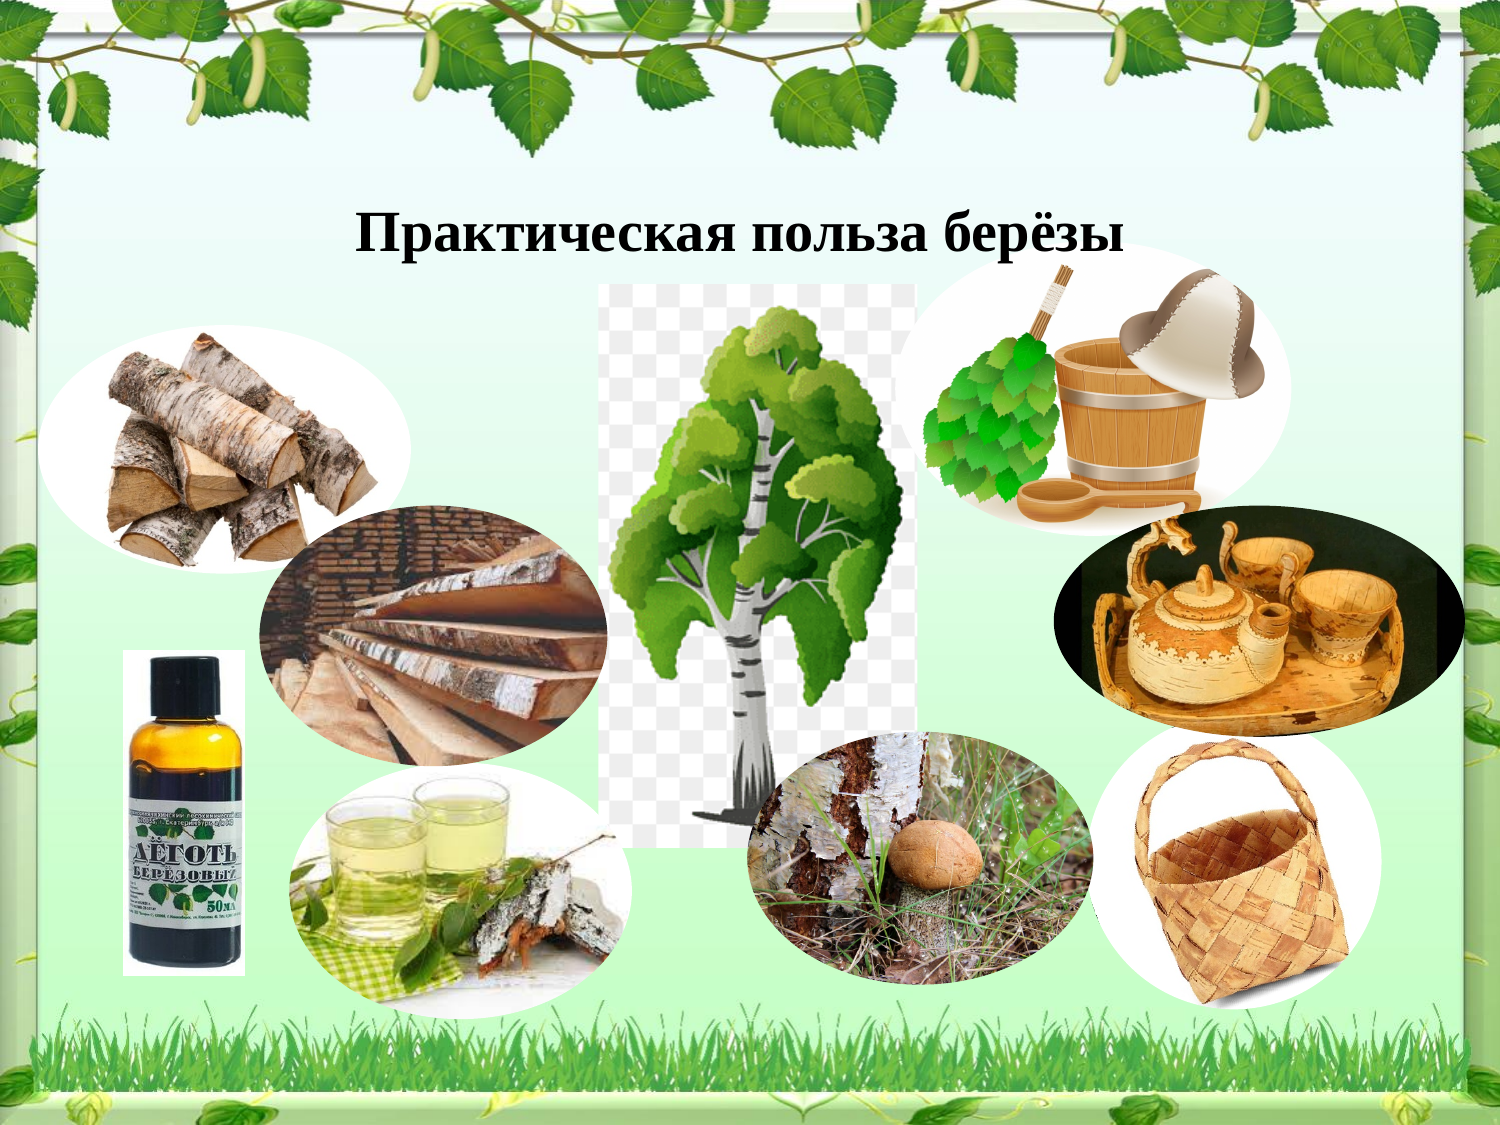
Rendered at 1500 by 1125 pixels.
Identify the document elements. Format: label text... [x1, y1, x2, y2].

picture [0, 0, 1500, 1125]
text_box Практическая польза берёзы [336, 185, 1145, 271]
